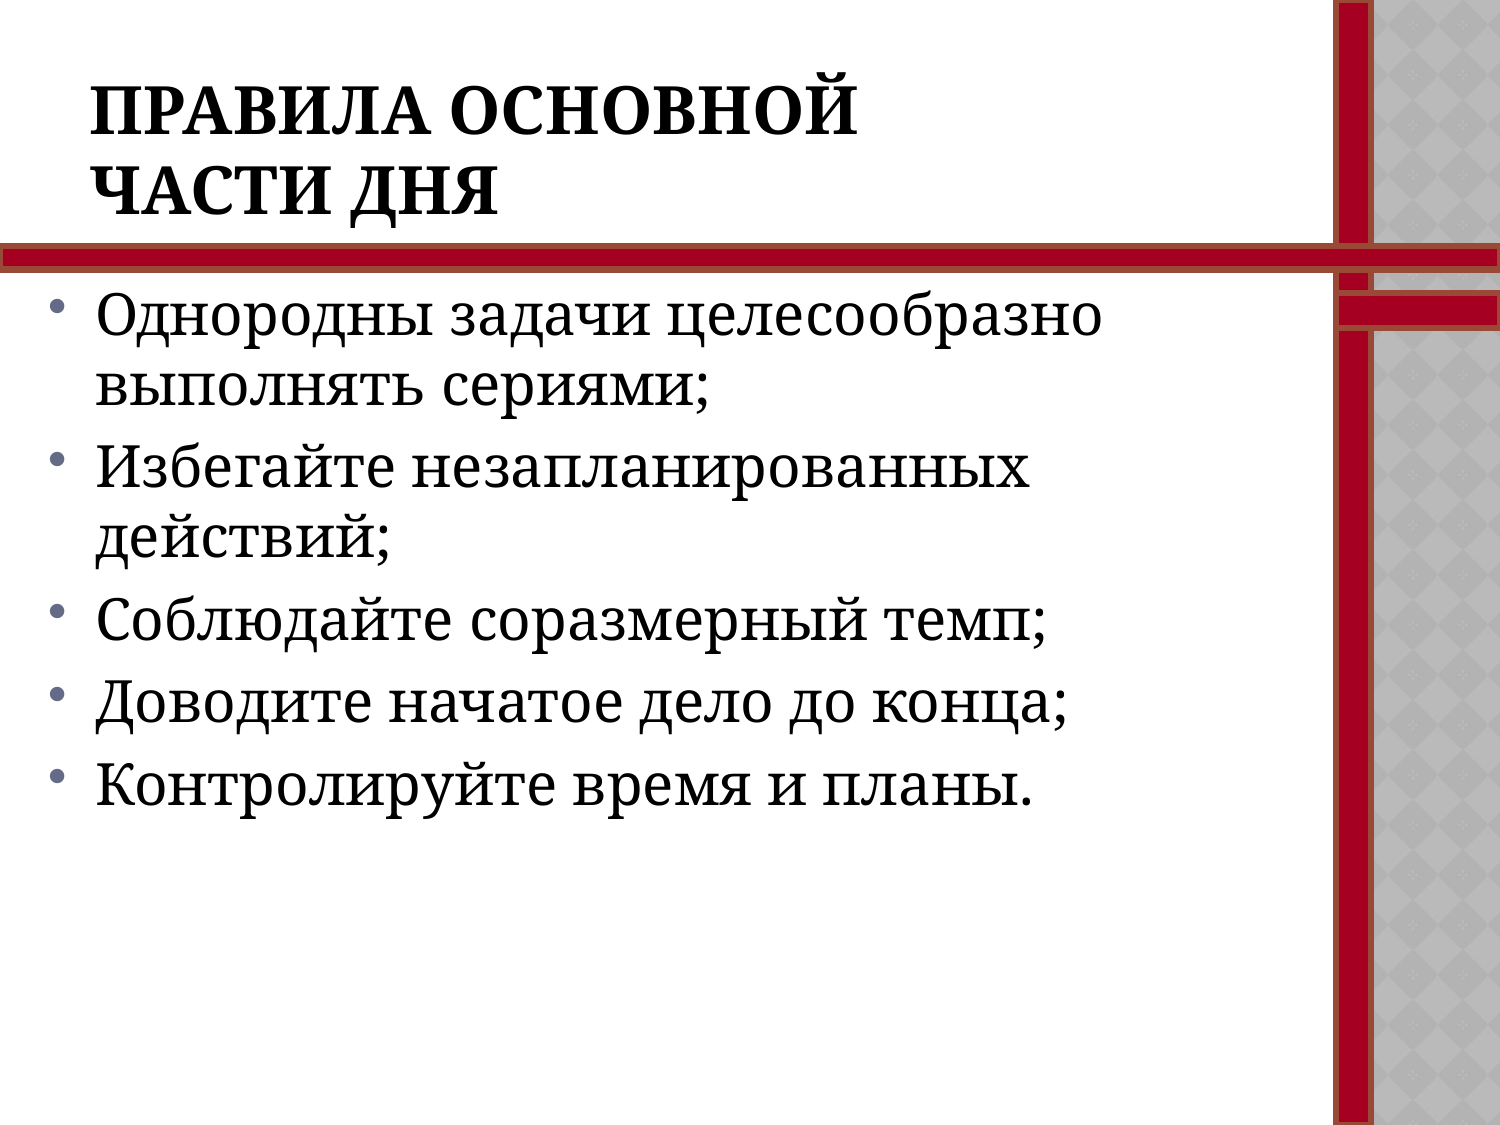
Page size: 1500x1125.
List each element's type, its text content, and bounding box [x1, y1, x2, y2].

list Однородны задачи целесообразно выполнять сериями; Избегайте незапланированных действий; Соблюдайте соразмерный темп; Доводите начатое дело до конца; Контролируйте время и планы. [35, 269, 1223, 762]
title Правила основной части дня [82, 35, 1050, 228]
